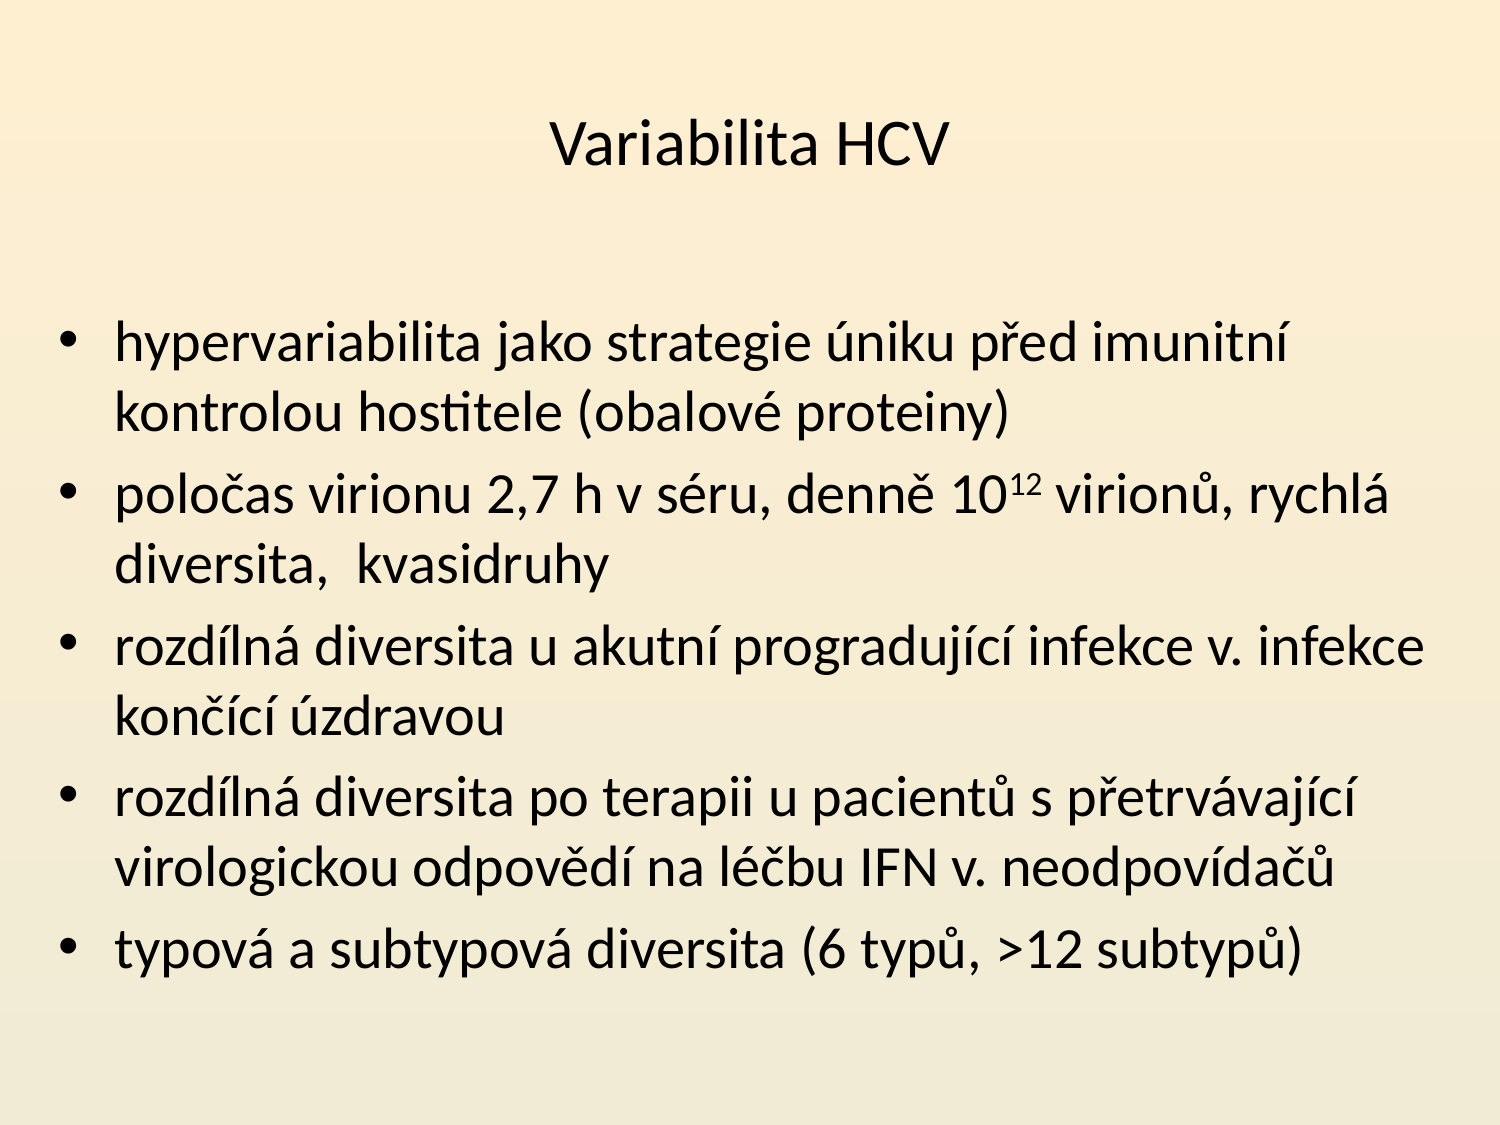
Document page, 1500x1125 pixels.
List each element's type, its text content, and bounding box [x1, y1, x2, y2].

title Variabilita HCV [75, 45, 1425, 233]
list hypervariabilita jako strategie úniku před imunitní kontrolou hostitele (obalové proteiny) poločas virionu 2,7 h v séru, denně 1012 virionů, rychlá diversita, kvasidruhy rozdílná diversita u akutní progradující infekce v. infekce končící úzdravou rozdílná diversita po terapii u pacientů s přetrvávající virologickou odpovědí na léčbu IFN v. neodpovídačů typová a subtypová diversita (6 typů, >12 subtypů) [43, 295, 1457, 1084]
